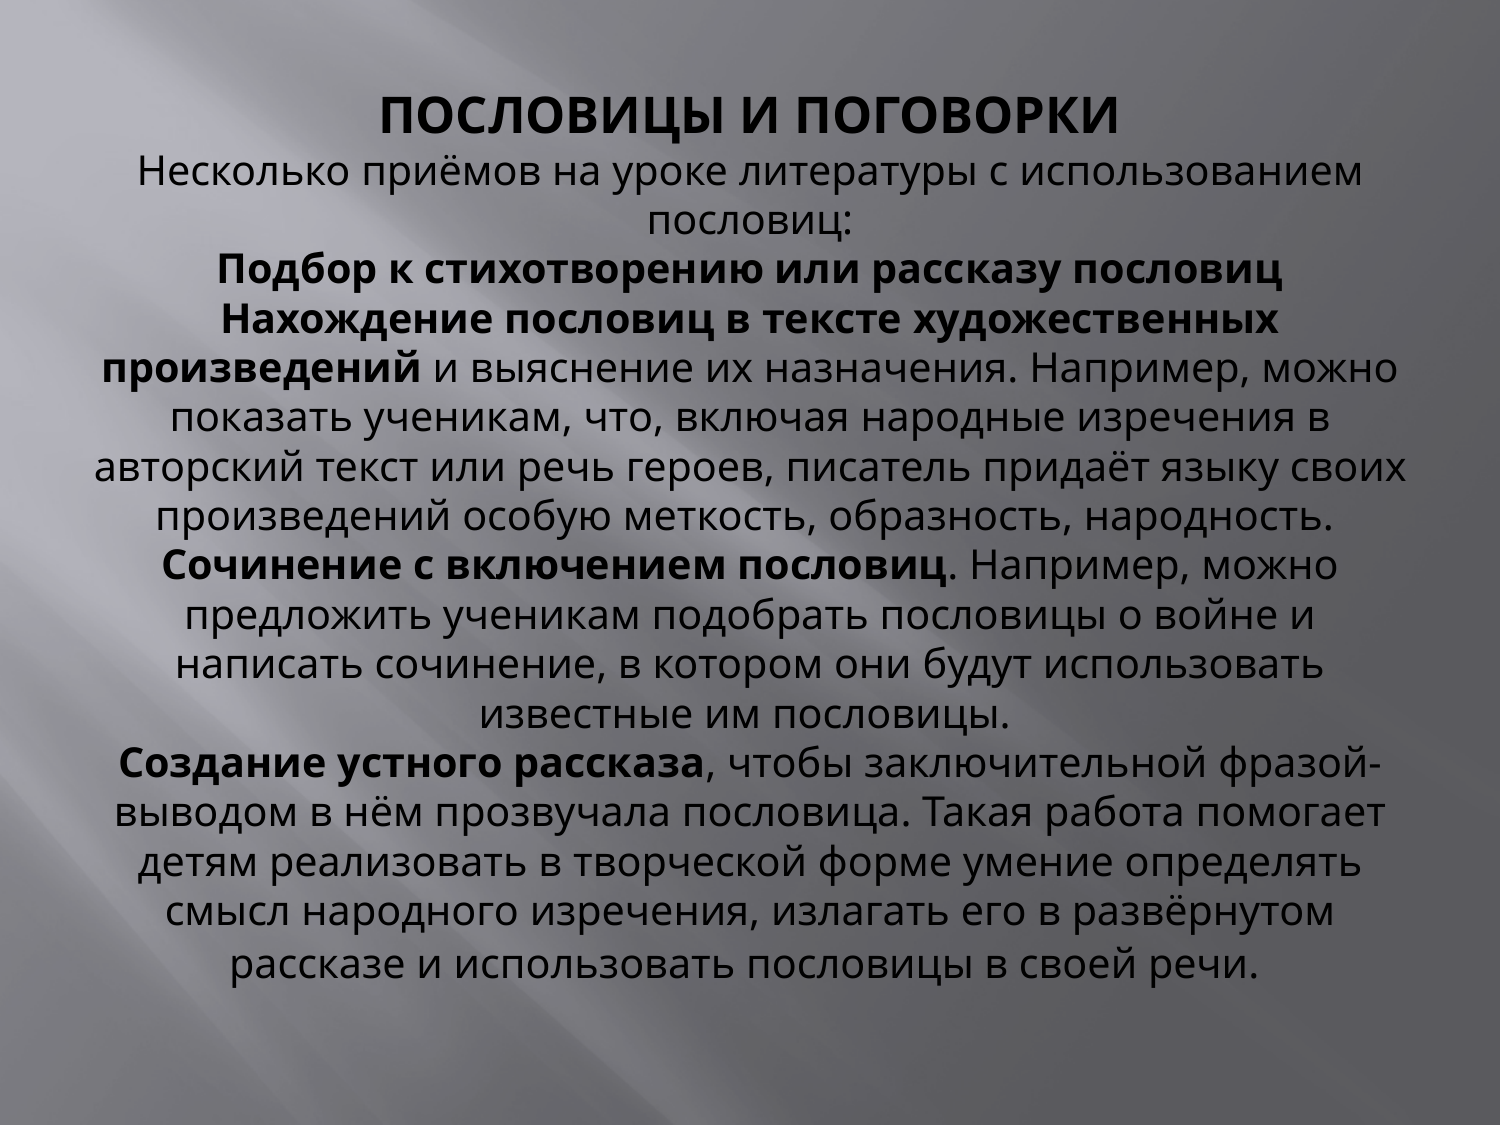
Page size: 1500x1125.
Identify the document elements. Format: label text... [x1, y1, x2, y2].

title ПОСЛОВИЦЫ И ПОГОВОРКИ Несколько приёмов на уроке литературы с использованием пословиц: Подбор к стихотворению или рассказу пословиц Нахождение пословиц в тексте художественных произведений и выяснение их назначения. Например, можно показать ученикам, что, включая народные изречения в авторский текст или речь героев, писатель придаёт языку своих произведений особую меткость, образность, народность. Сочинение с включением пословиц. Например, можно предложить ученикам подобрать пословицы о войне и написать сочинение, в котором они будут использовать известные им пословицы. Создание устного рассказа, чтобы заключительной фразой-выводом в нём прозвучала пословица. Такая работа помогает детям реализовать в творческой форме умение определять смысл народного изречения, излагать его в развёрнутом рассказе и использовать пословицы в своей речи. [75, 54, 1425, 1071]
